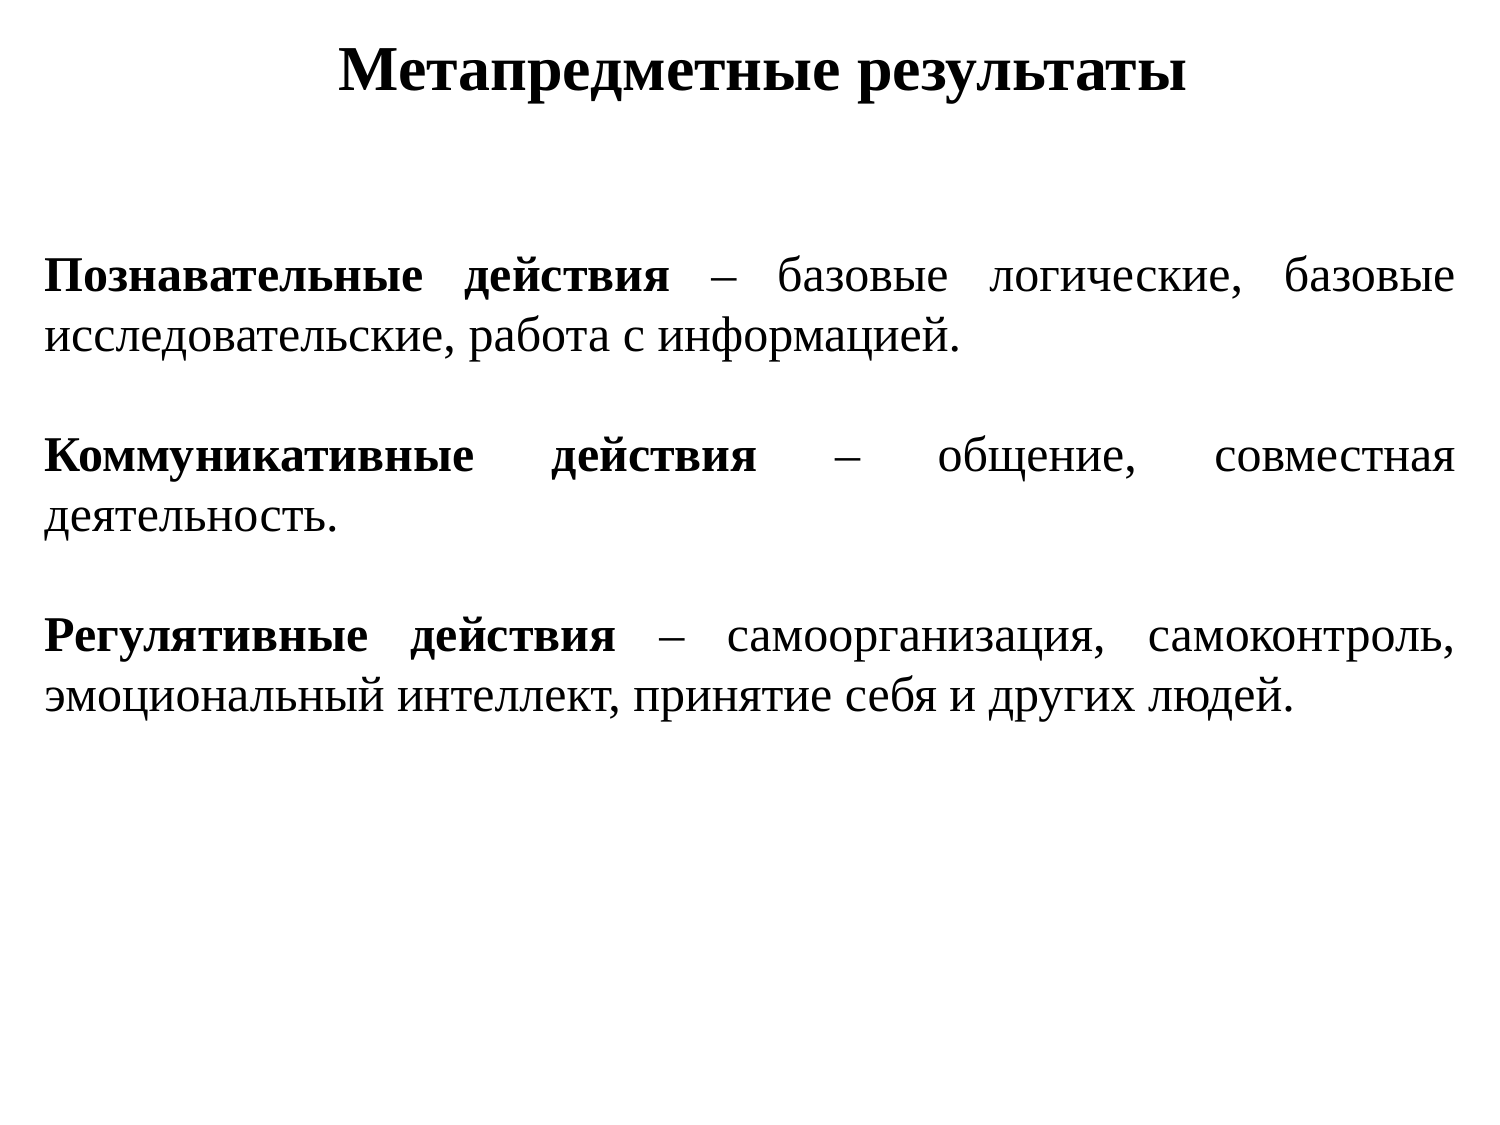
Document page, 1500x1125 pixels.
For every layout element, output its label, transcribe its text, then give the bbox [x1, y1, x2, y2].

text_box Познавательные действия – базовые логические, базовые исследовательские, работа с информацией. Коммуникативные действия – общение, совместная деятельность. Регулятивные действия – самоорганизация, самоконтроль, эмоциональный интеллект, принятие себя и других людей. [29, 234, 1471, 730]
title Метапредметные результаты [88, 19, 1439, 112]
